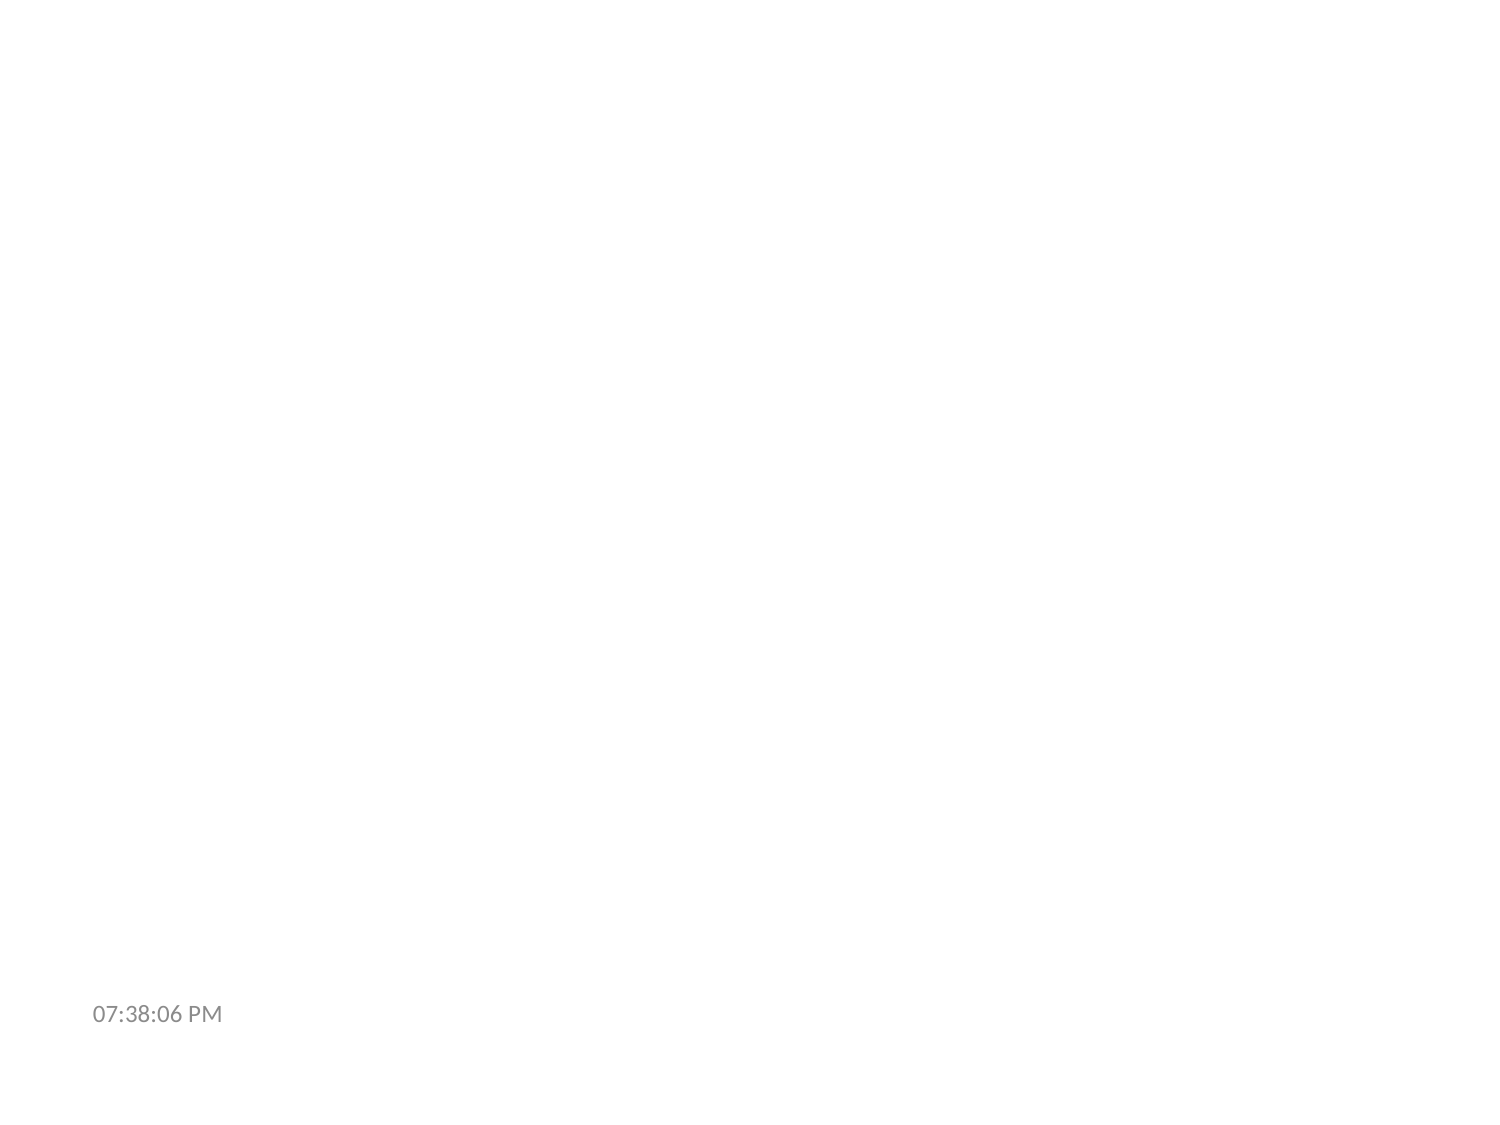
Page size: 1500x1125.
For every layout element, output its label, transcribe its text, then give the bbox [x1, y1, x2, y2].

text_box 3:35:09 PM [77, 982, 428, 1043]
